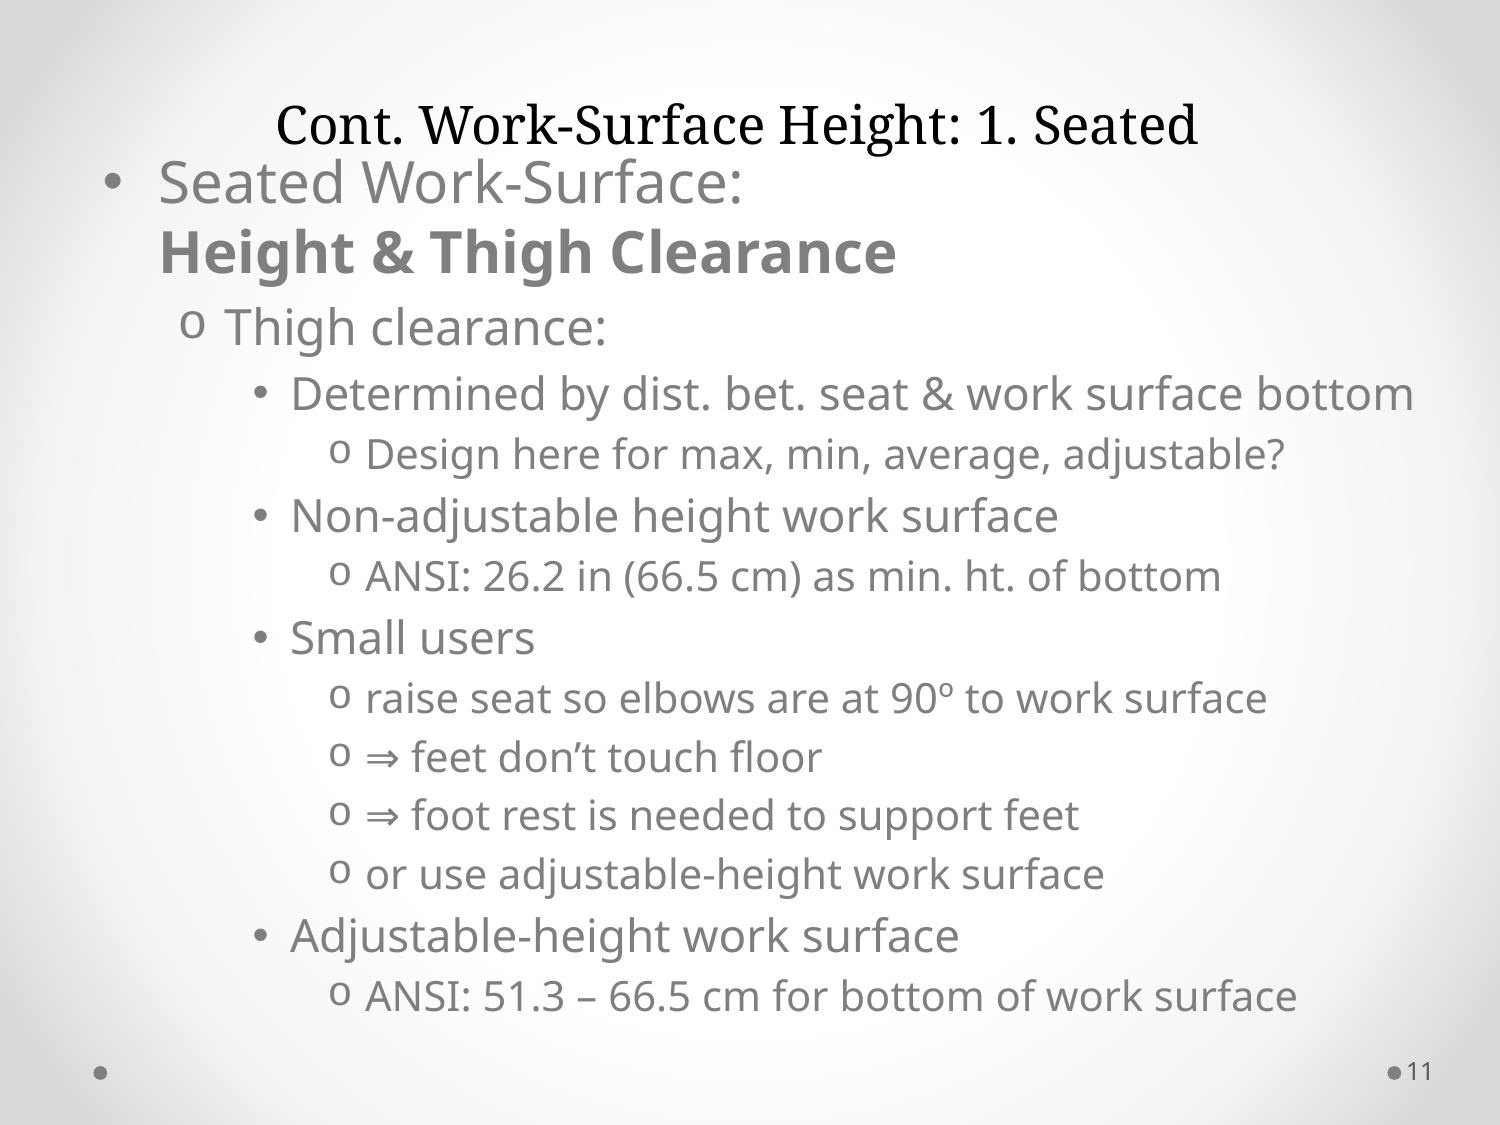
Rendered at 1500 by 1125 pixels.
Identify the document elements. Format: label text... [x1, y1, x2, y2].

slide_number 11 [1401, 1042, 1494, 1103]
list Seated Work-Surface: Height & Thigh Clearance Thigh clearance: Determined by dist. bet. seat & work surface bottom Design here for max, min, average, adjustable? Non-adjustable height work surface ANSI: 26.2 in (66.5 cm) as min. ht. of bottom Small users raise seat so elbows are at 90º to work surface ⇒ feet don’t touch floor ⇒ foot rest is needed to support feet or use adjustable-height work surface Adjustable-height work surface ANSI: 51.3 – 66.5 cm for bottom of work surface [87, 137, 1438, 1113]
title Cont. Work-Surface Height: 1. Seated [62, 62, 1413, 163]
picture [0, 0, 1500, 1125]
